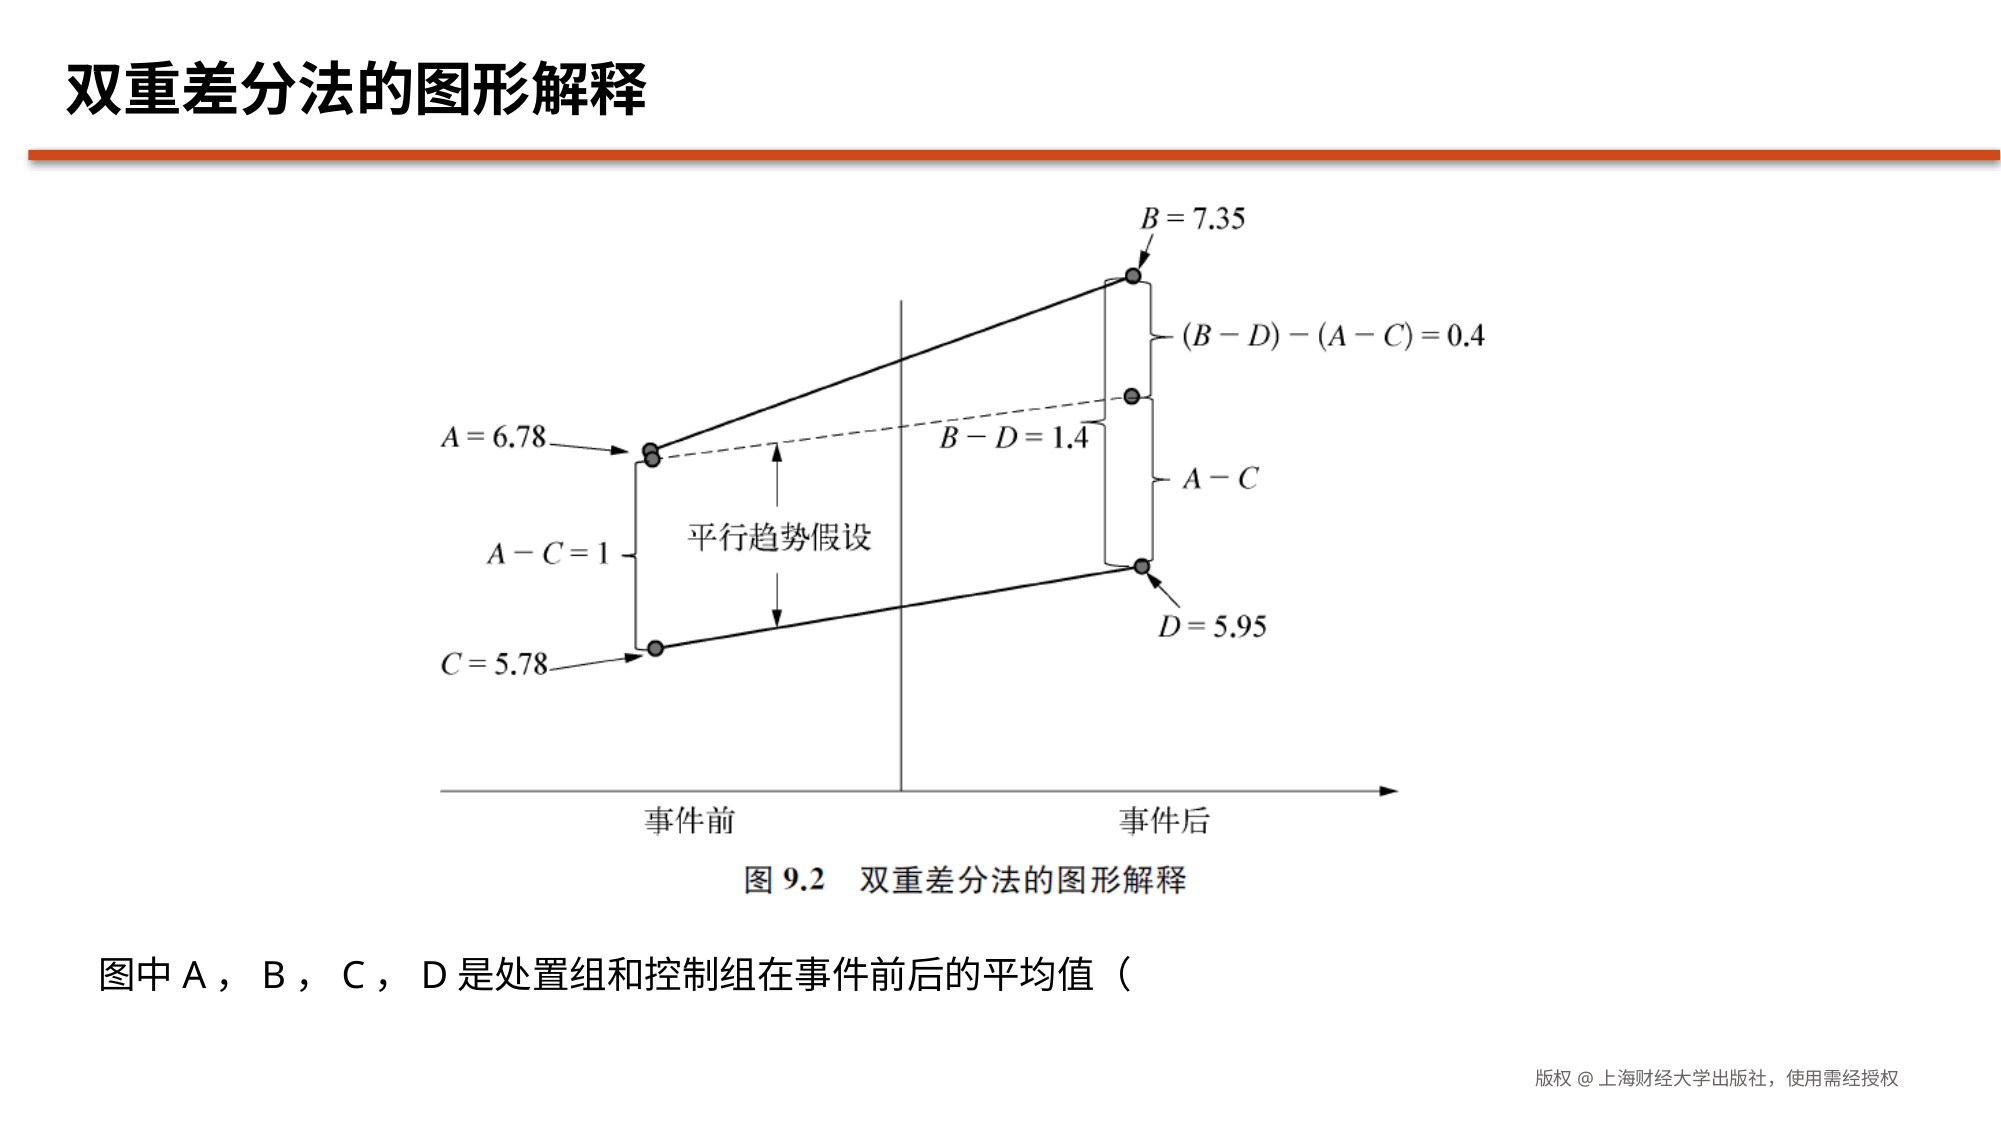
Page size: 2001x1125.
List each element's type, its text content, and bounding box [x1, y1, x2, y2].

picture [342, 194, 1533, 931]
footer 版权@上海财经大学出版社，使用需经授权 [1483, 1046, 1950, 1109]
title 双重差分法的图形解释 [50, 50, 1825, 138]
